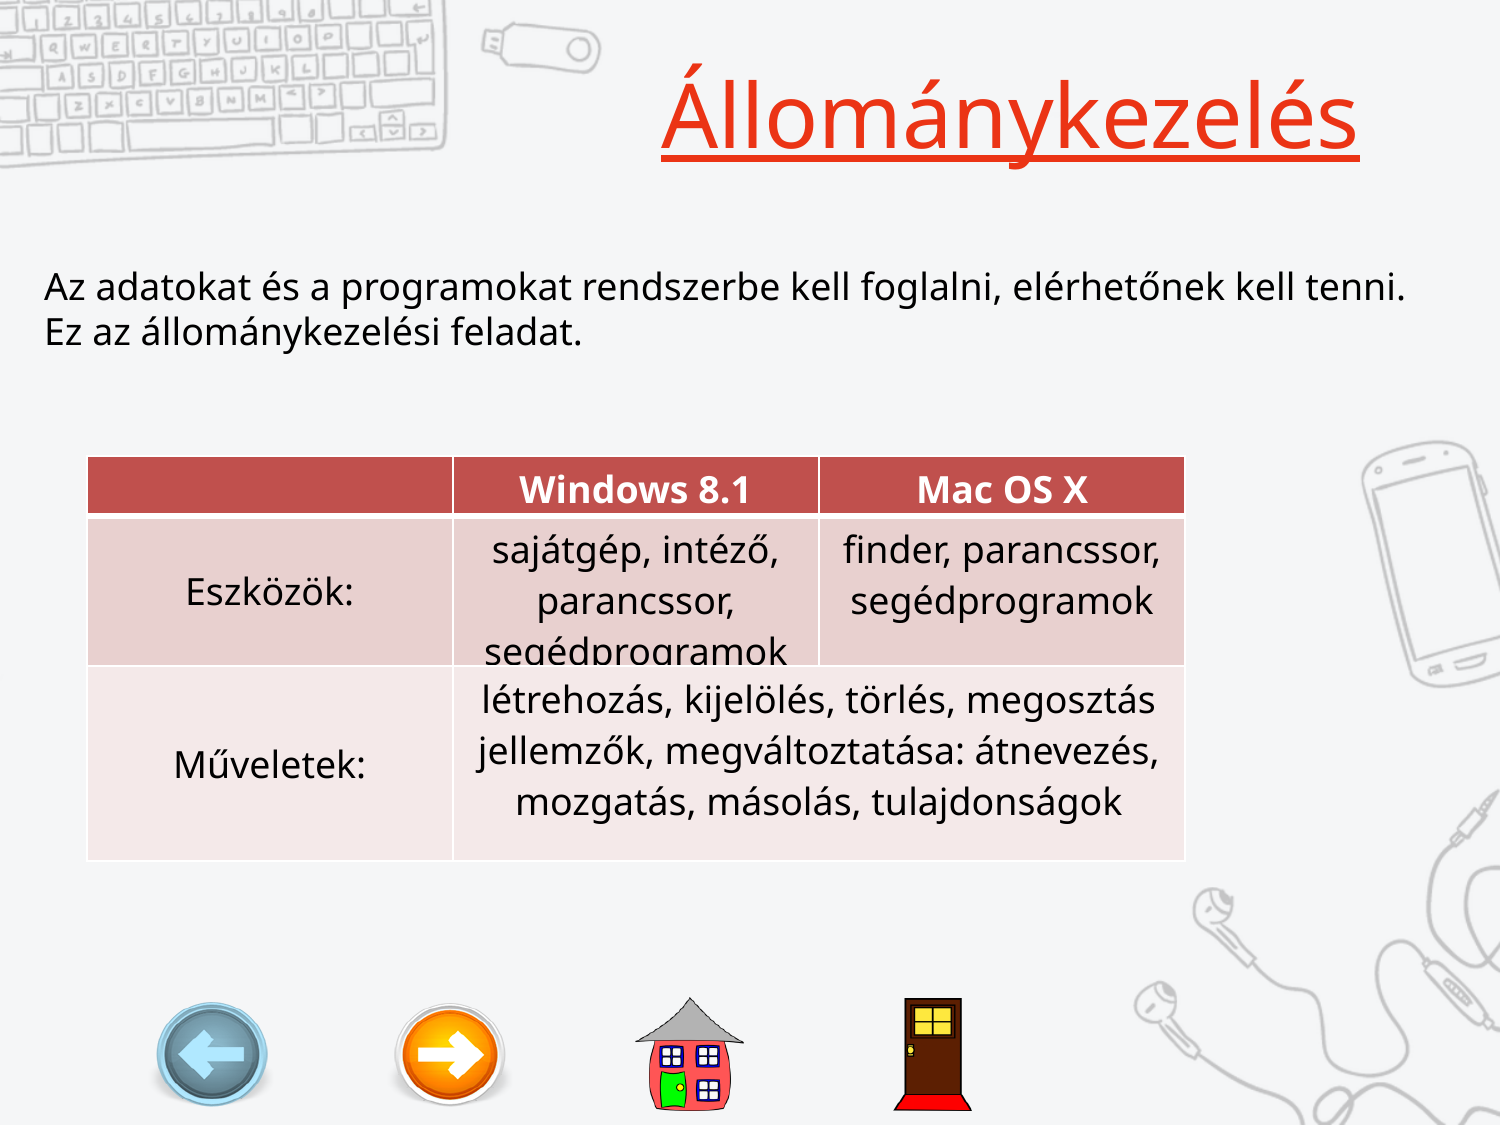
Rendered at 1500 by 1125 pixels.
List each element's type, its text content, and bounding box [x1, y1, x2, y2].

table_cell Műveletek: [88, 667, 452, 860]
table_cell finder, parancssor, segédprogramok [820, 519, 1184, 665]
picture [0, 0, 1500, 1125]
table_header Mac OS X [820, 457, 1184, 513]
title Állománykezelés [442, 19, 1500, 207]
table_cell létrehozás, kijelölés, törlés, megosztás jellemzők, megváltoztatása: átnevezés, mozgatás, másolás, tulajdonságok [454, 667, 1184, 860]
text_box Az adatokat és a programokat rendszerbe kell foglalni, elérhetőnek kell tenni. Ez az állománykezelési feladat. [29, 255, 1458, 361]
table_cell sajátgép, intéző, parancssor, segédprogramok [454, 519, 818, 665]
table_header Windows 8.1 [454, 457, 818, 513]
table_header [88, 457, 452, 513]
table_cell Eszközök: [88, 519, 452, 665]
